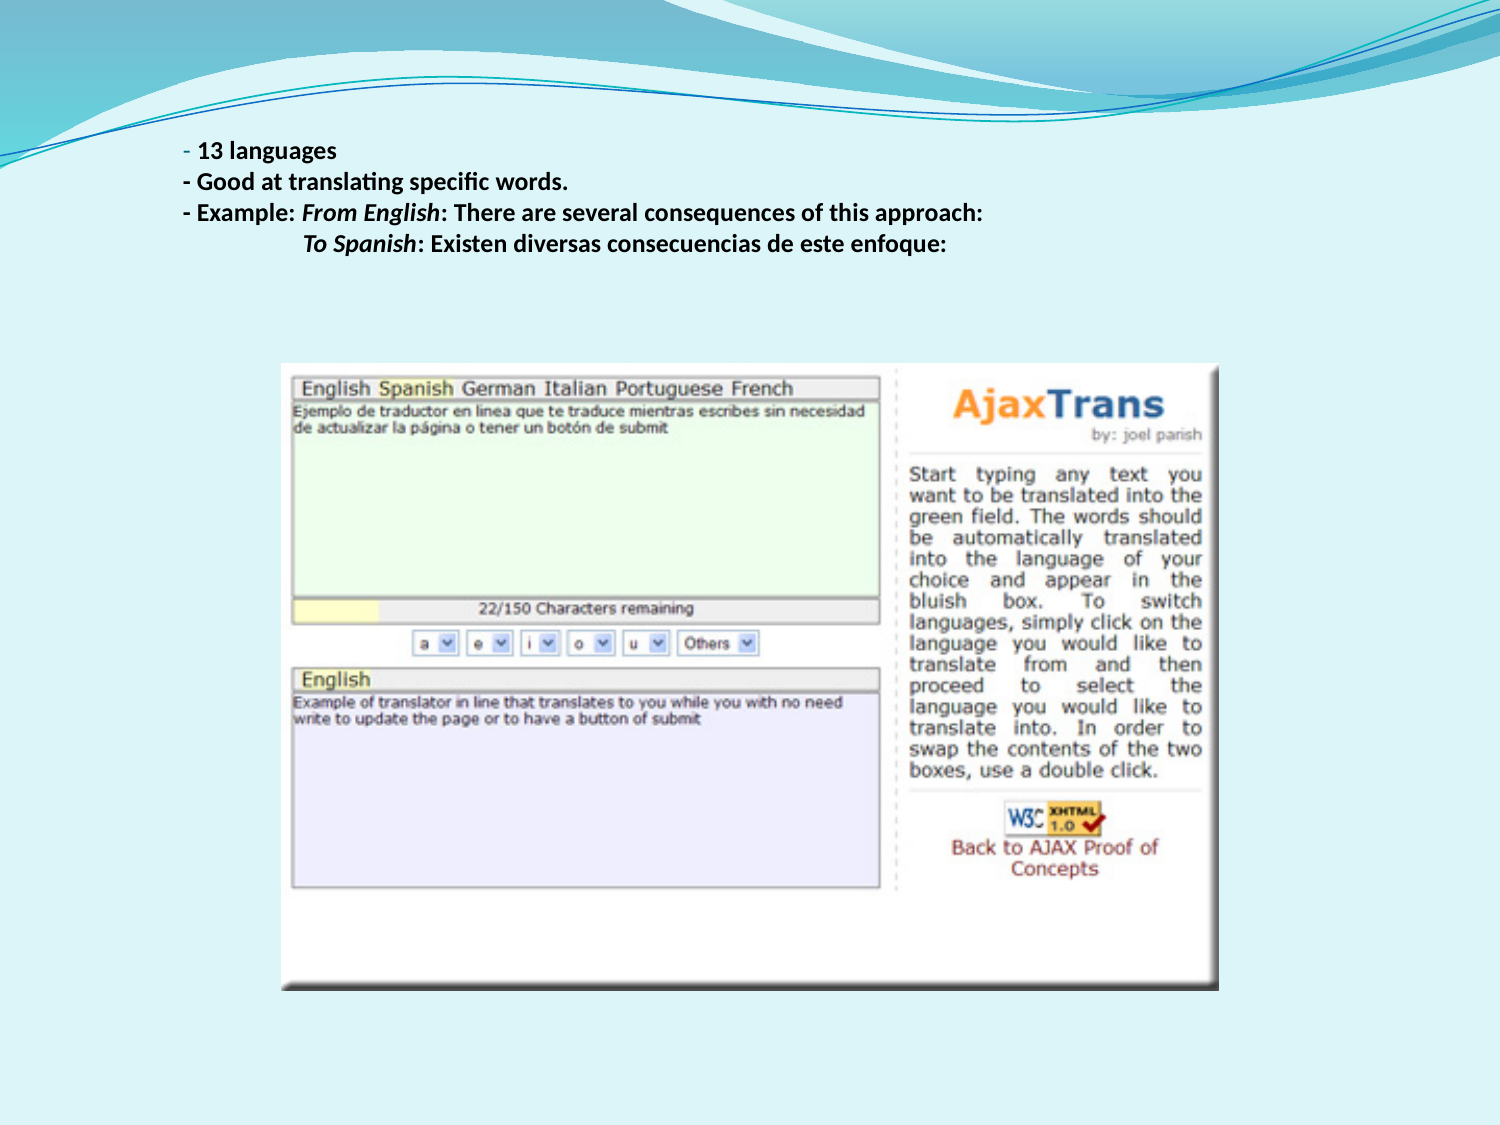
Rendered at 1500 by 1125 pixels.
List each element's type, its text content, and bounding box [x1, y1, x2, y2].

title - 13 languages - Good at translating specific words. - Example: From English: There are several consequences of this approach: To Spanish: Existen diversas consecuencias de este enfoque: [183, 125, 1425, 290]
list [281, 363, 1219, 992]
